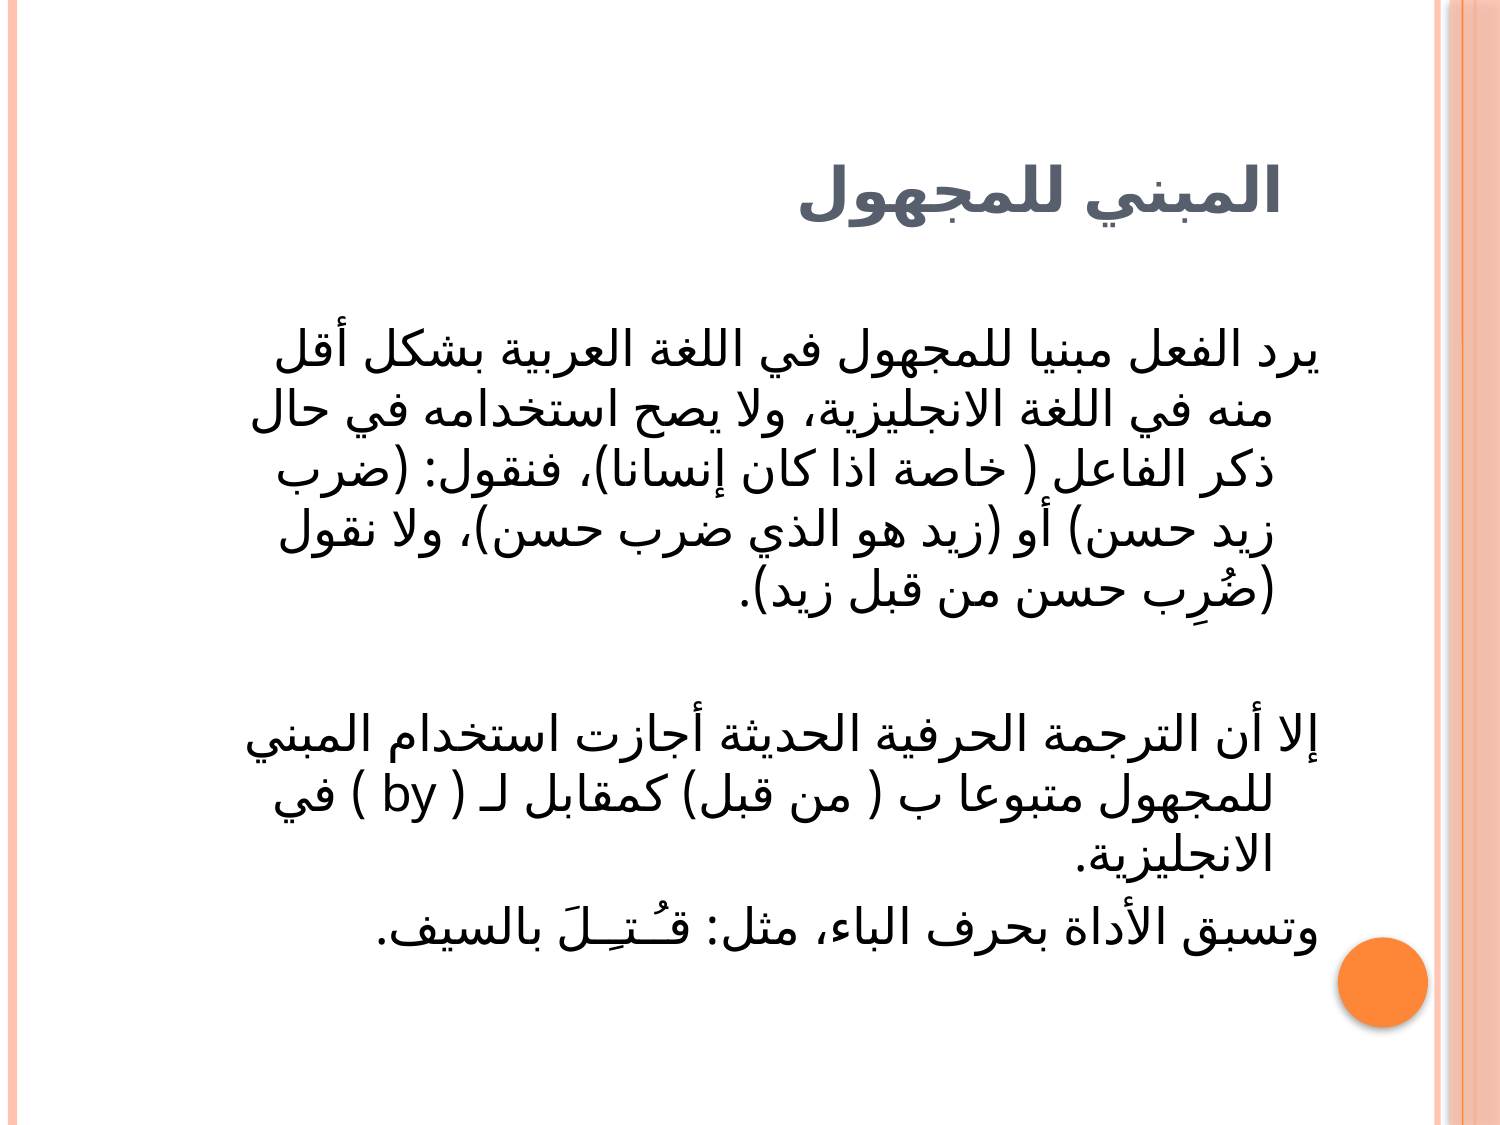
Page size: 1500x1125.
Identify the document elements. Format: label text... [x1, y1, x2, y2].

list يرد الفعل مبنيا للمجهول في اللغة العربية بشكل أقل منه في اللغة الانجليزية، ولا يصح استخدامه في حال ذكر الفاعل ( خاصة اذا كان إنسانا)، فنقول: (ضرب زيد حسن) أو (زيد هو الذي ضرب حسن)، ولا نقول (ضُرِب حسن من قبل زيد). إلا أن الترجمة الحرفية الحديثة أجازت استخدام المبني للمجهول متبوعا ب ( من قبل) كمقابل لـ ( by ) في الانجليزية. وتسبق الأداة بحرف الباء، مثل: قـُـتـِـلَ بالسيف. [187, 309, 1336, 973]
title المبني للمجهول [75, 45, 1300, 233]
